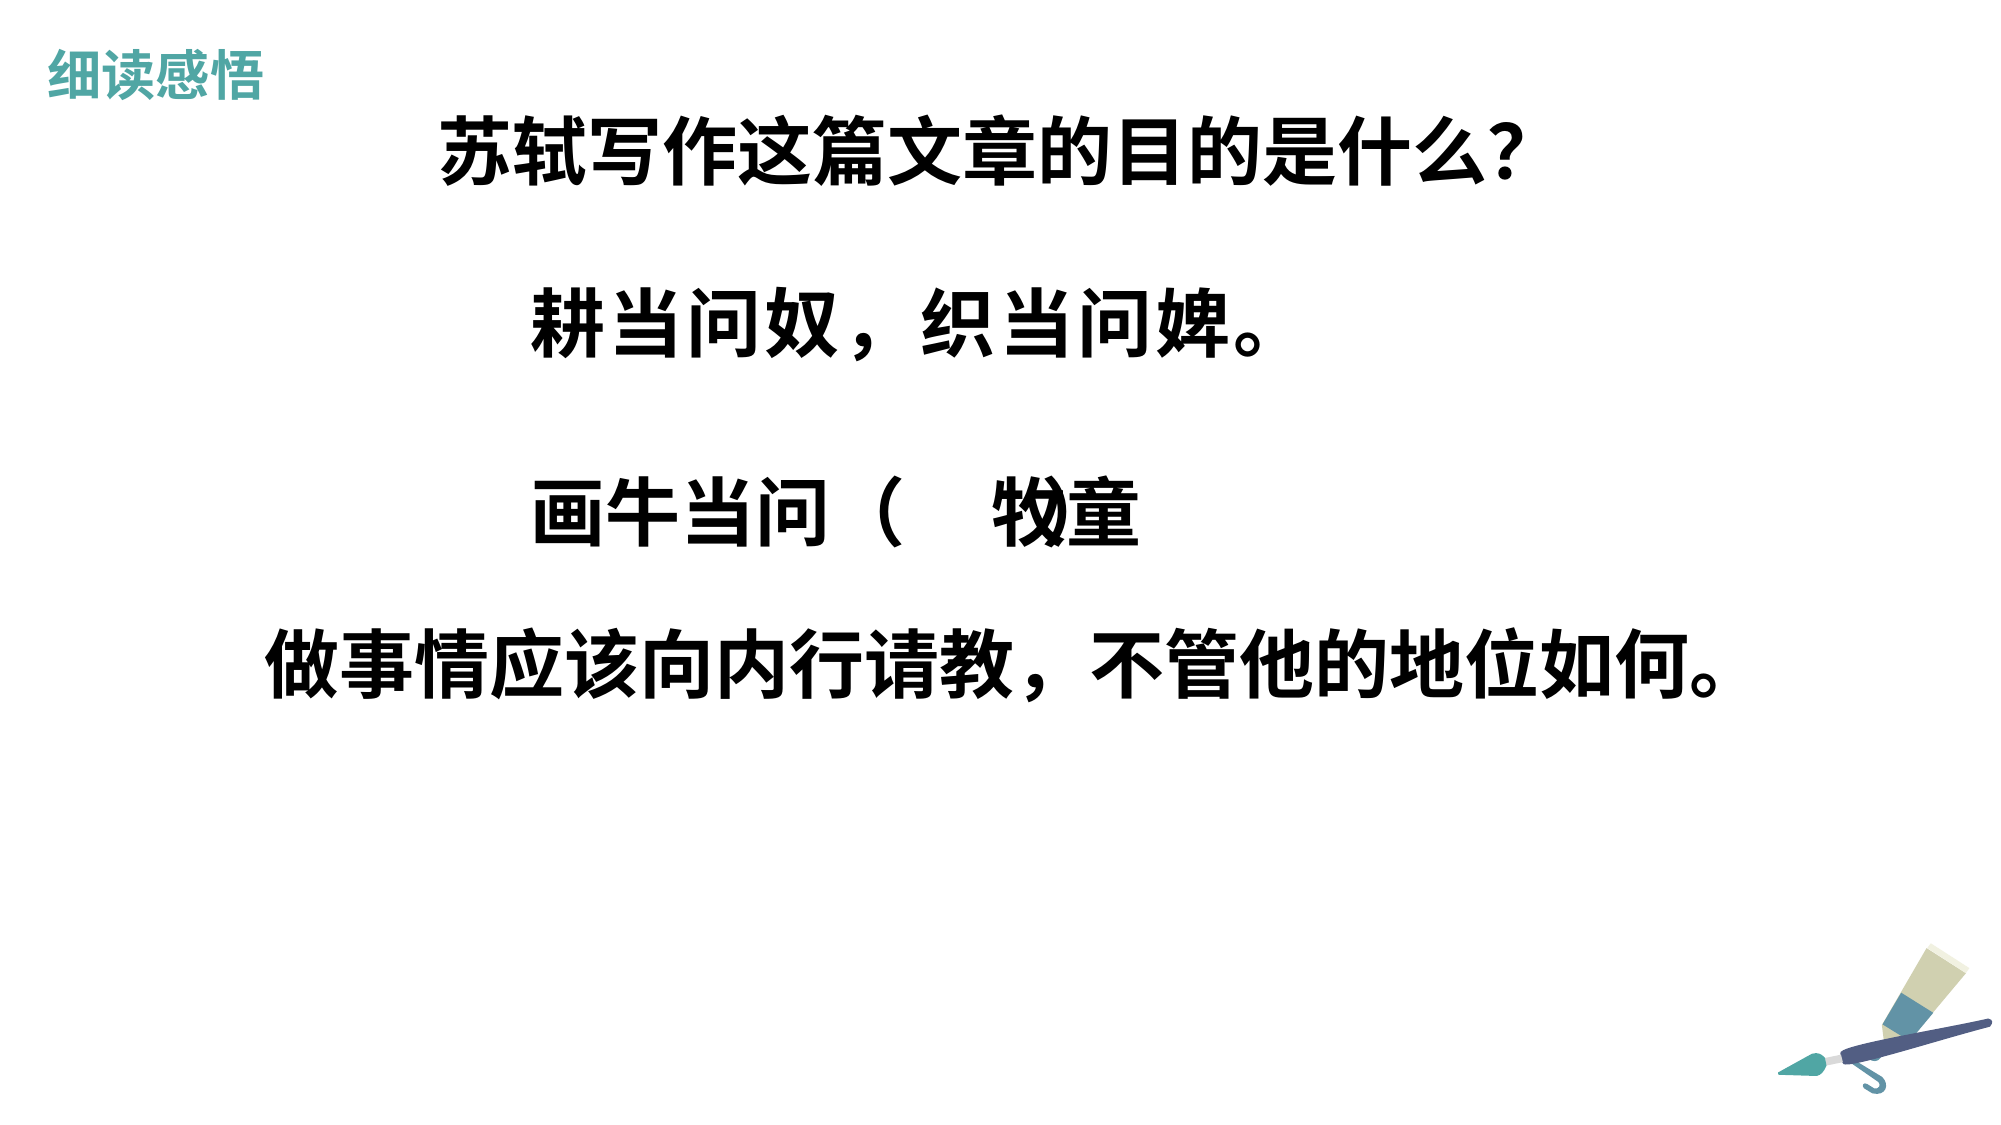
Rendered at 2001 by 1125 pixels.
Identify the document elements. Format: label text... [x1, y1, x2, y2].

list 耕当问奴，织当问婢。 [515, 278, 1416, 414]
text_box 牧童 [976, 458, 1307, 563]
text_box 画牛当问（ ） [515, 458, 1415, 593]
text_box 苏轼写作这篇文章的目的是什么？ [249, 96, 1750, 202]
text_box 做事情应该向内行请教，不管他的地位如何。 [249, 609, 1863, 715]
text_box 细读感悟 [32, 33, 347, 114]
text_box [1811, 945, 1974, 1125]
